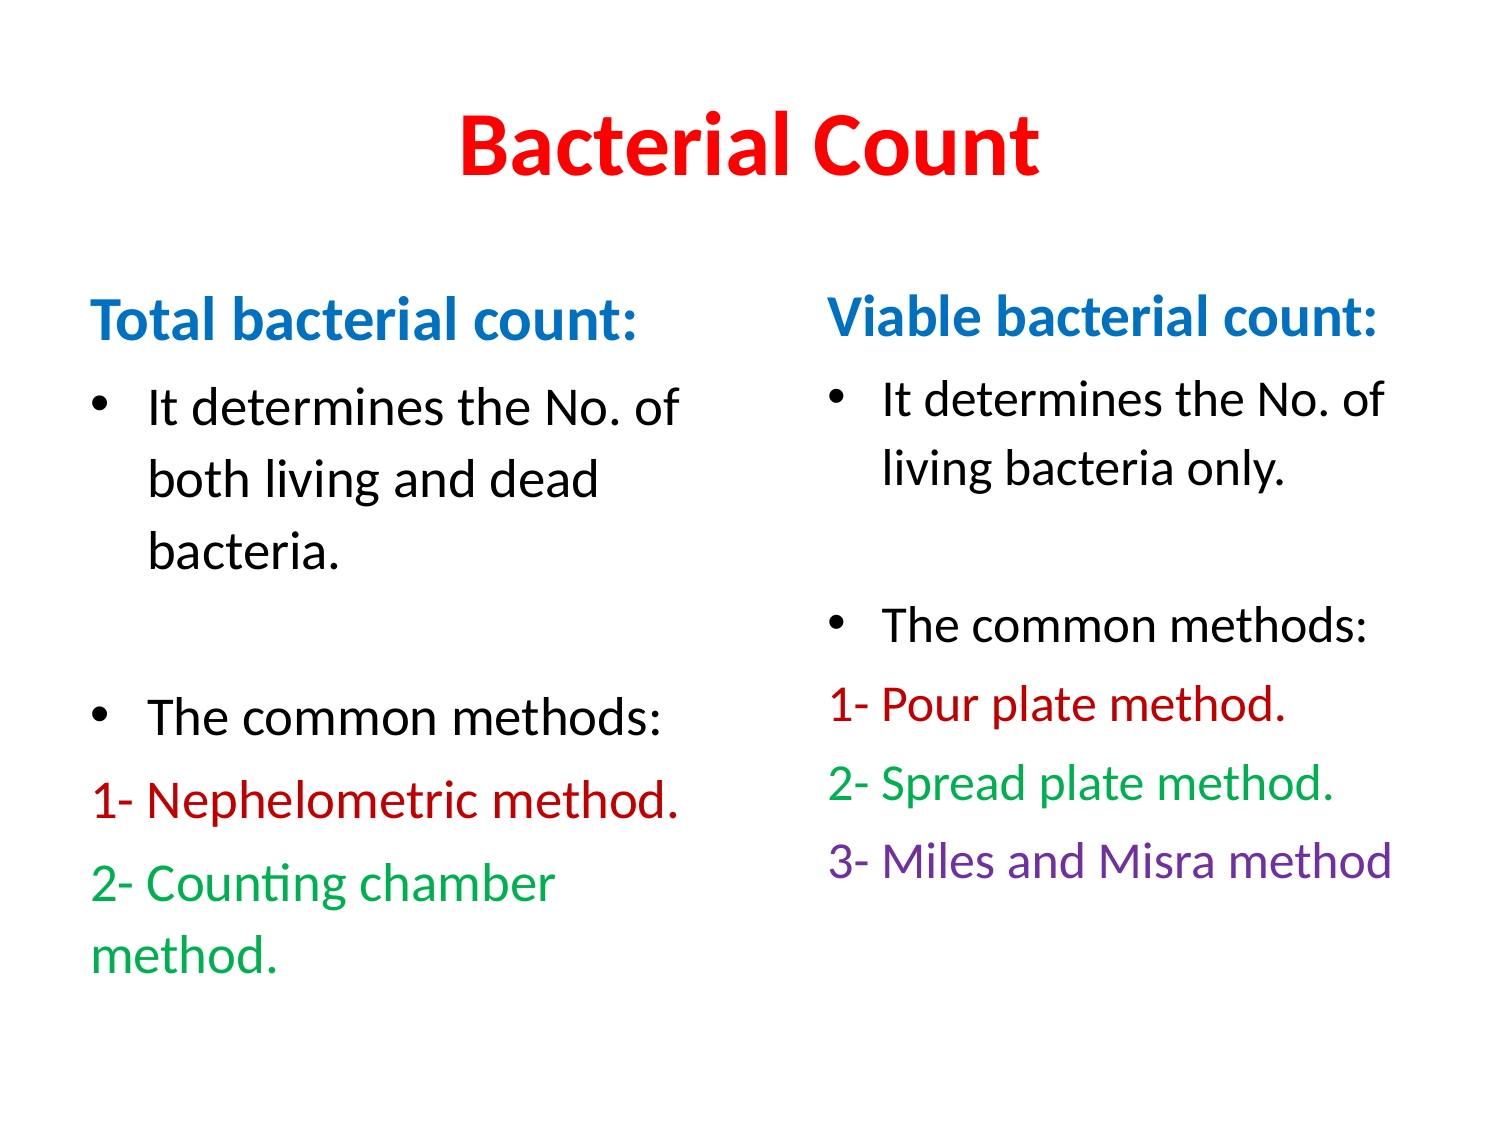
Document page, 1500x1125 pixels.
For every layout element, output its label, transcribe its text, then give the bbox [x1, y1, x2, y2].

title Bacterial Count [75, 45, 1425, 233]
list Total bacterial count: It determines the No. of both living and dead bacteria. The common methods: 1- Nephelometric method. 2- Counting chamber method. [75, 262, 700, 1005]
list Viable bacterial count: It determines the No. of living bacteria only. The common methods: 1- Pour plate method. 2- Spread plate method. 3- Miles and Misra method [812, 262, 1425, 1025]
